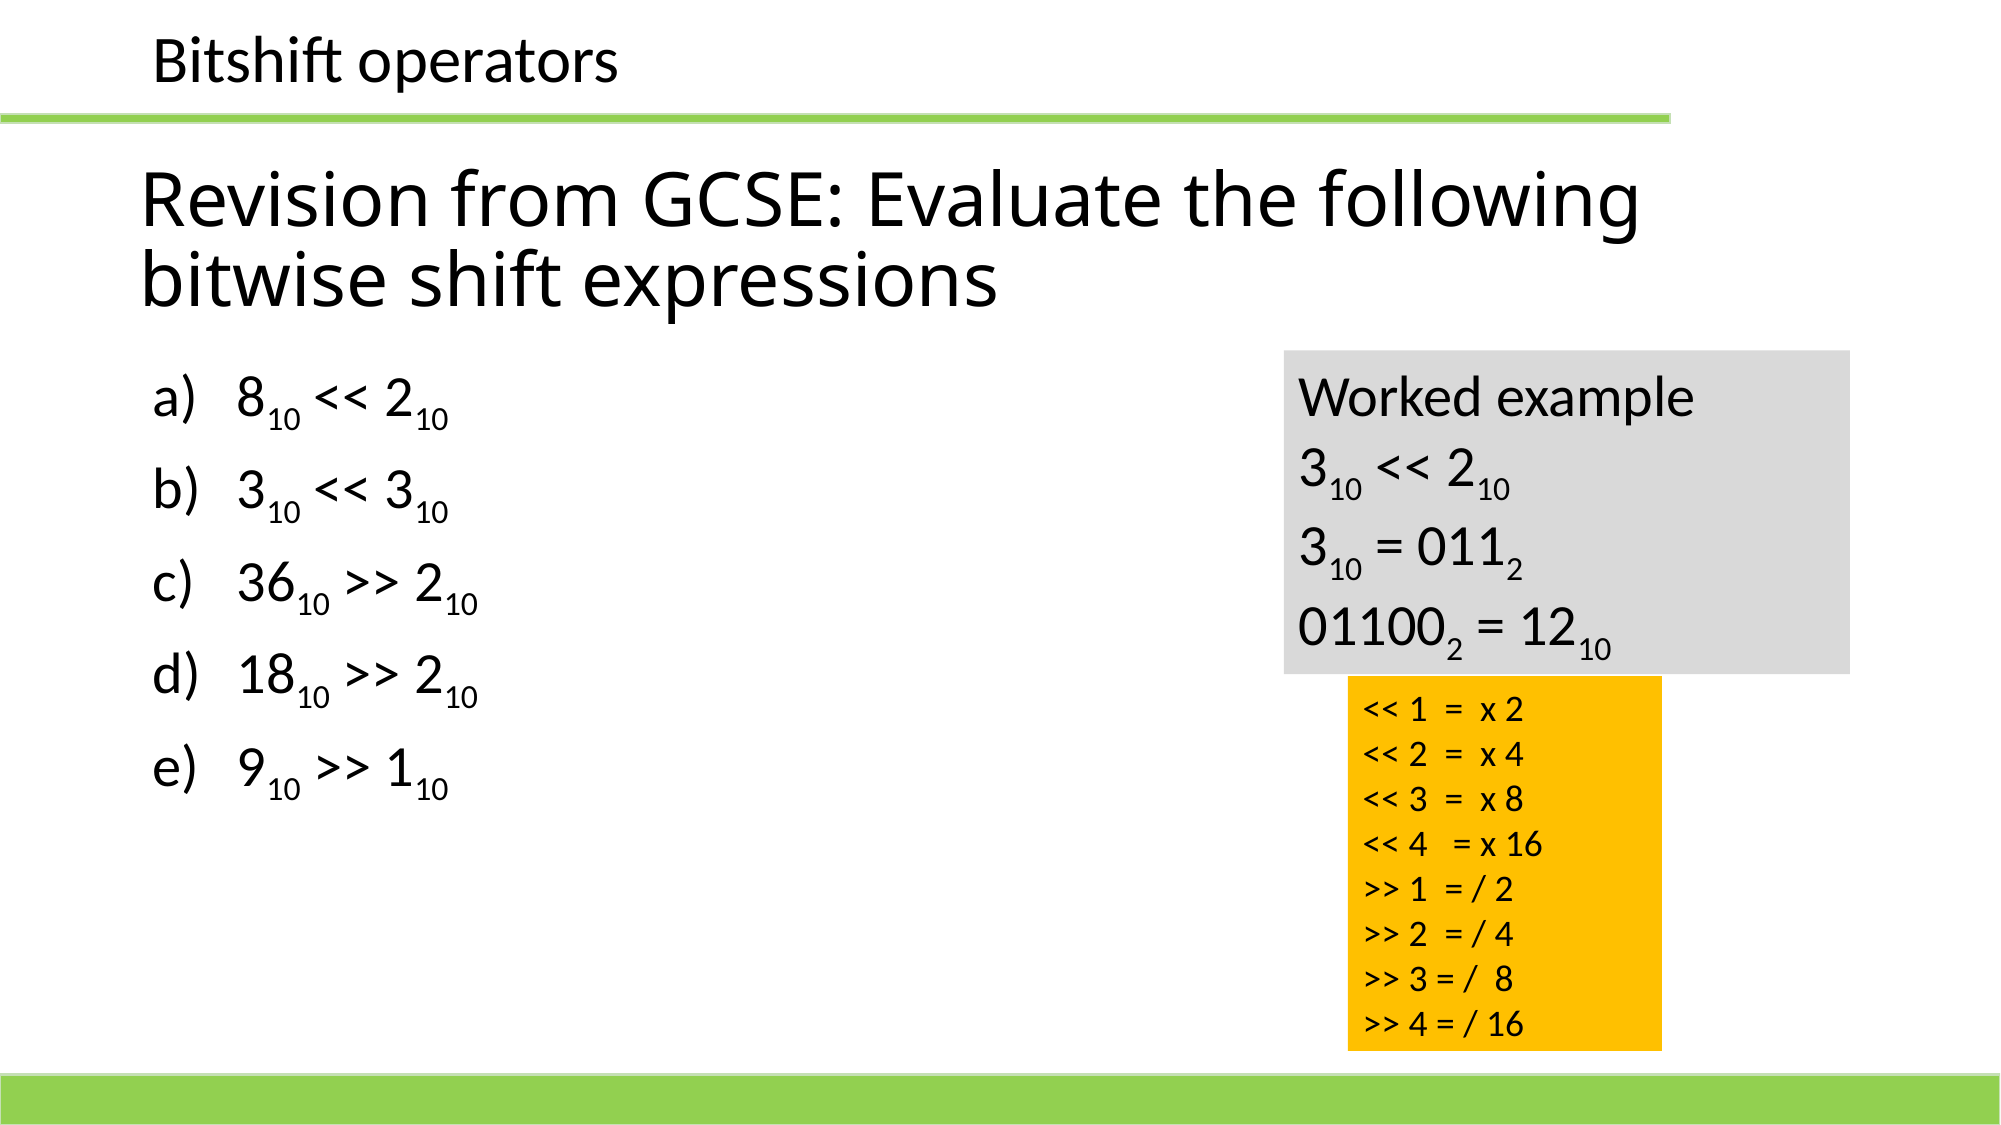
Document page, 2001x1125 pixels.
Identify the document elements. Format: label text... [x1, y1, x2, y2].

text_box Bitshift operators [137, 8, 1138, 104]
text_box Worked example 310 << 210 310 = 0112 011002 = 1210 [1283, 350, 1850, 675]
title Revision from GCSE: Evaluate the following bitwise shift expressions [124, 133, 1850, 351]
text_box << 1 = x 2 << 2 = x 4 << 3 = x 8 << 4 = x 16 >> 1 = / 2 >> 2 = / 4 >> 3 = / 8 >> 4 = / 16 [1347, 676, 1662, 1051]
list 810 << 210 310 << 310 3610 >> 210 1810 >> 210 910 >> 110 [137, 351, 1863, 1066]
